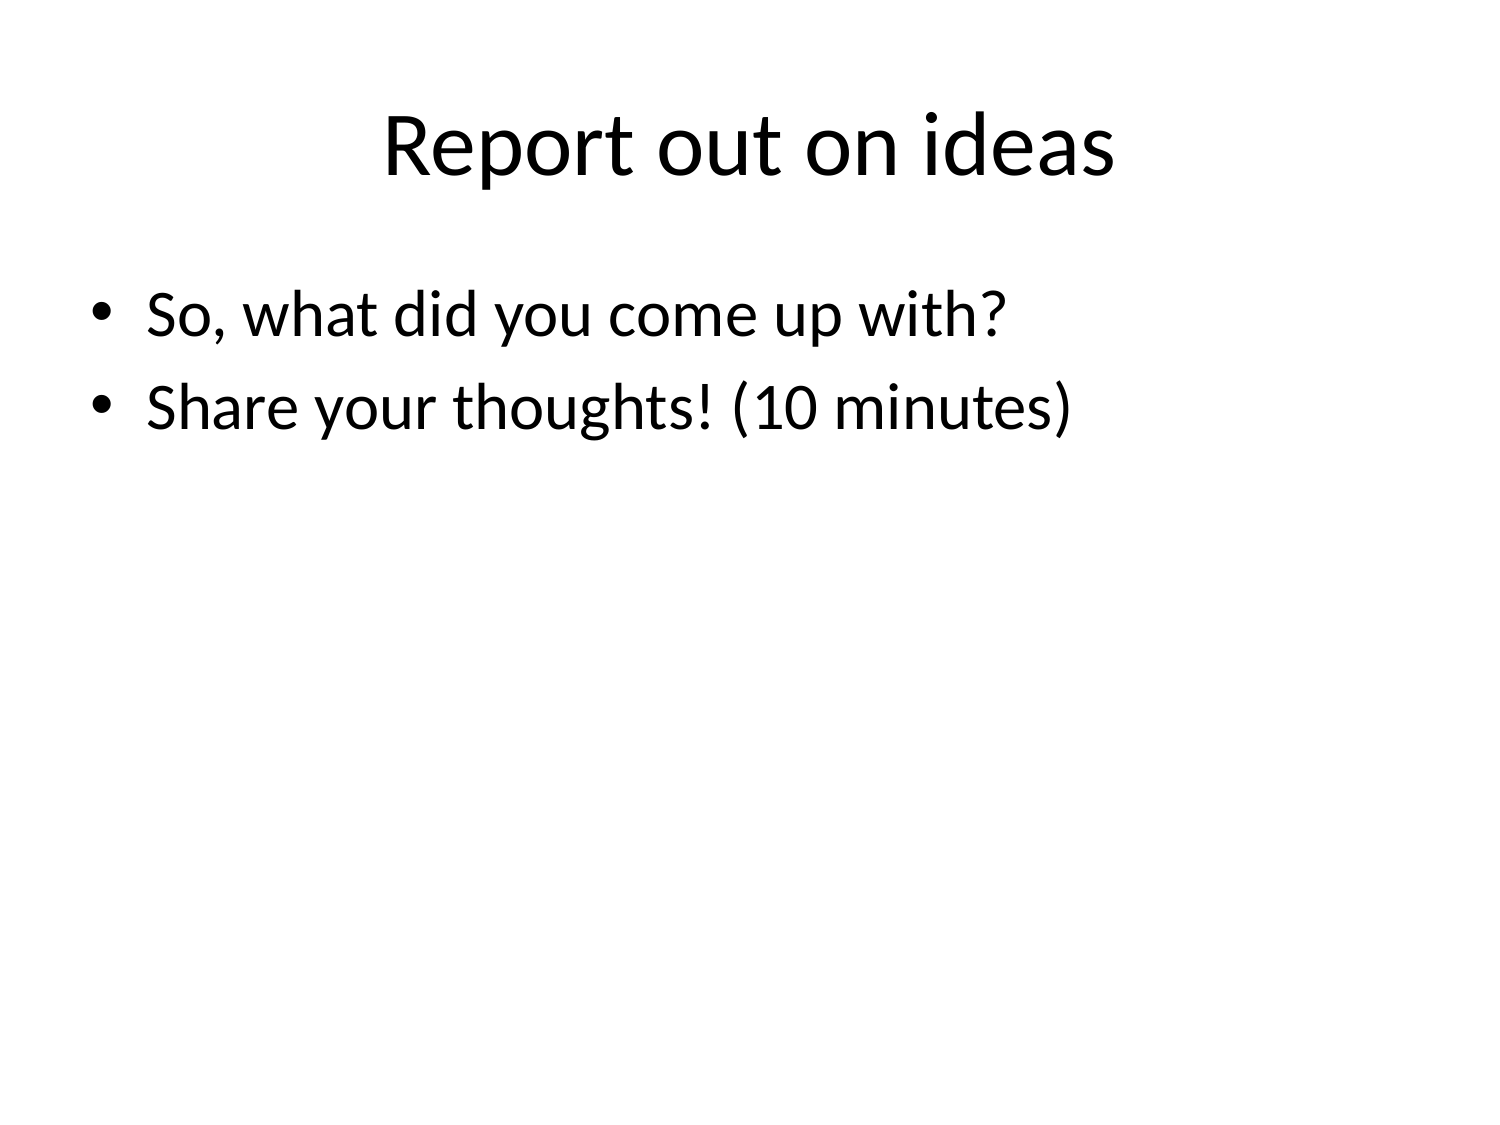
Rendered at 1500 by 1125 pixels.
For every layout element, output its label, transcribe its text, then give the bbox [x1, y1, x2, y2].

list So, what did you come up with? Share your thoughts! (10 minutes) [75, 262, 1425, 1005]
title Report out on ideas [75, 45, 1425, 233]
